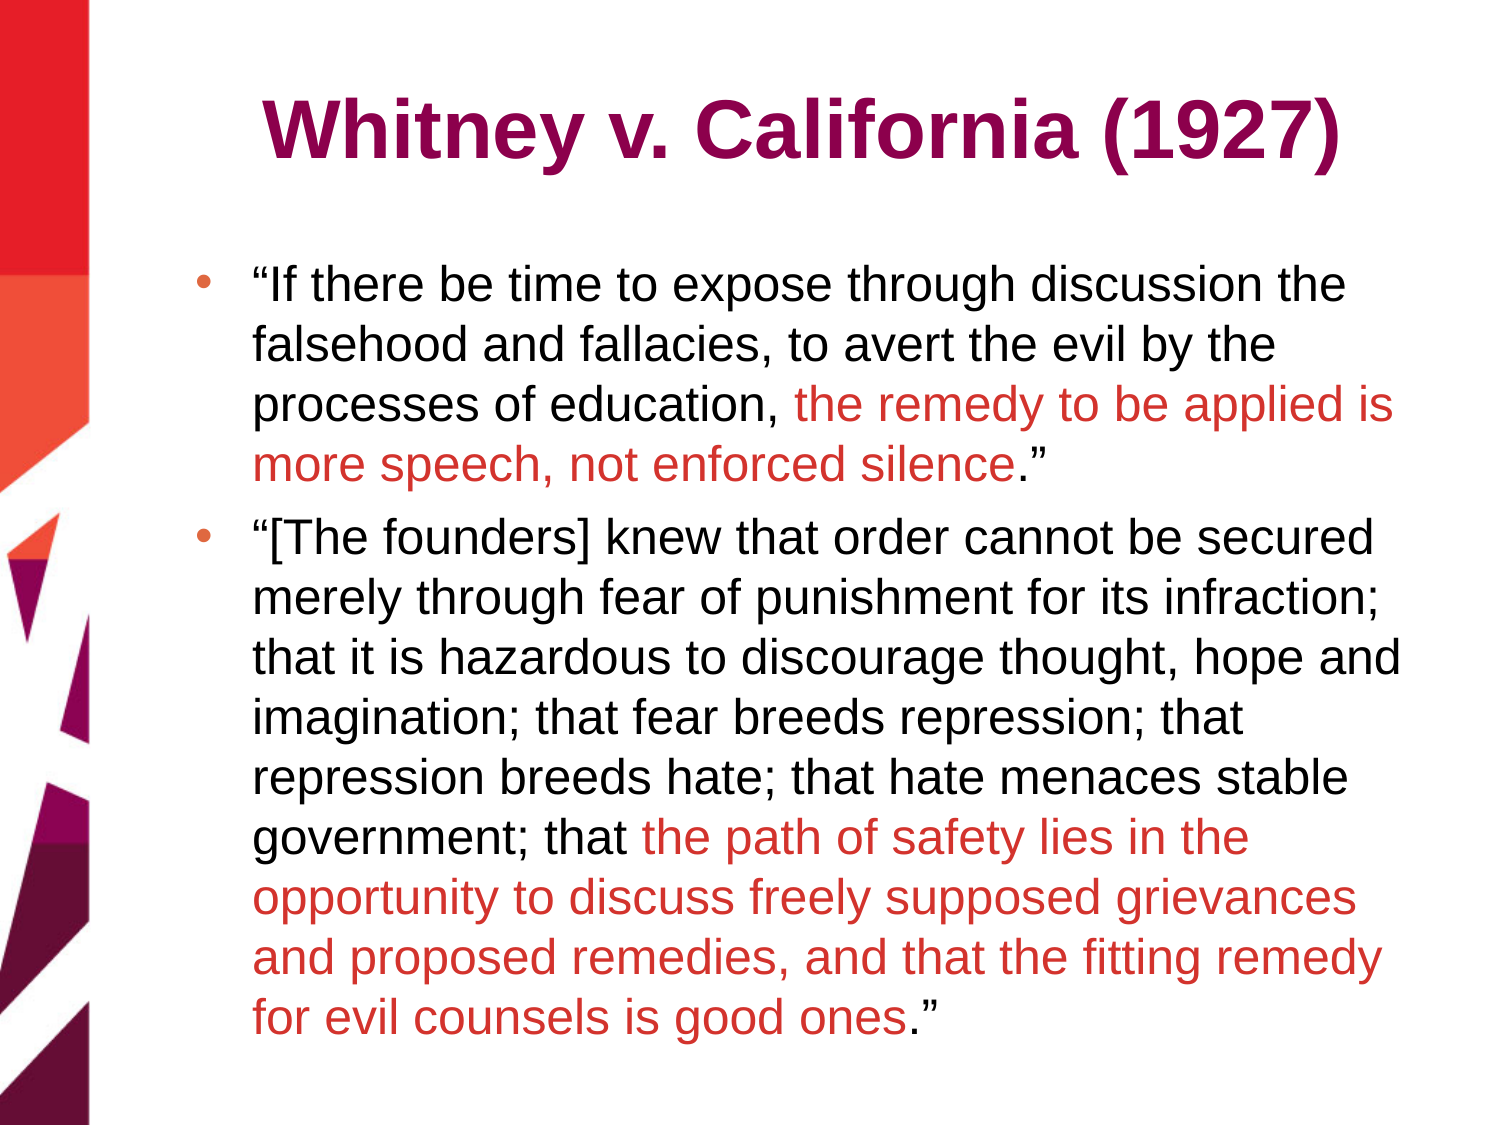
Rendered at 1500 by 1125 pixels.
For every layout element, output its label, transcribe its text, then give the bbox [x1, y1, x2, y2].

picture [0, 0, 91, 1125]
title Whitney v. California (1927) [180, 31, 1425, 219]
list “If there be time to expose through discussion the falsehood and fallacies, to avert the evil by the processes of education, the remedy to be applied is more speech, not enforced silence.” “[The founders] knew that order cannot be secured merely through fear of punishment for its infraction; that it is hazardous to discourage thought, hope and imagination; that fear breeds repression; that repression breeds hate; that hate menaces stable government; that the path of safety lies in the opportunity to discuss freely supposed grievances and proposed remedies, and that the fitting remedy for evil counsels is good ones.” [180, 236, 1425, 979]
